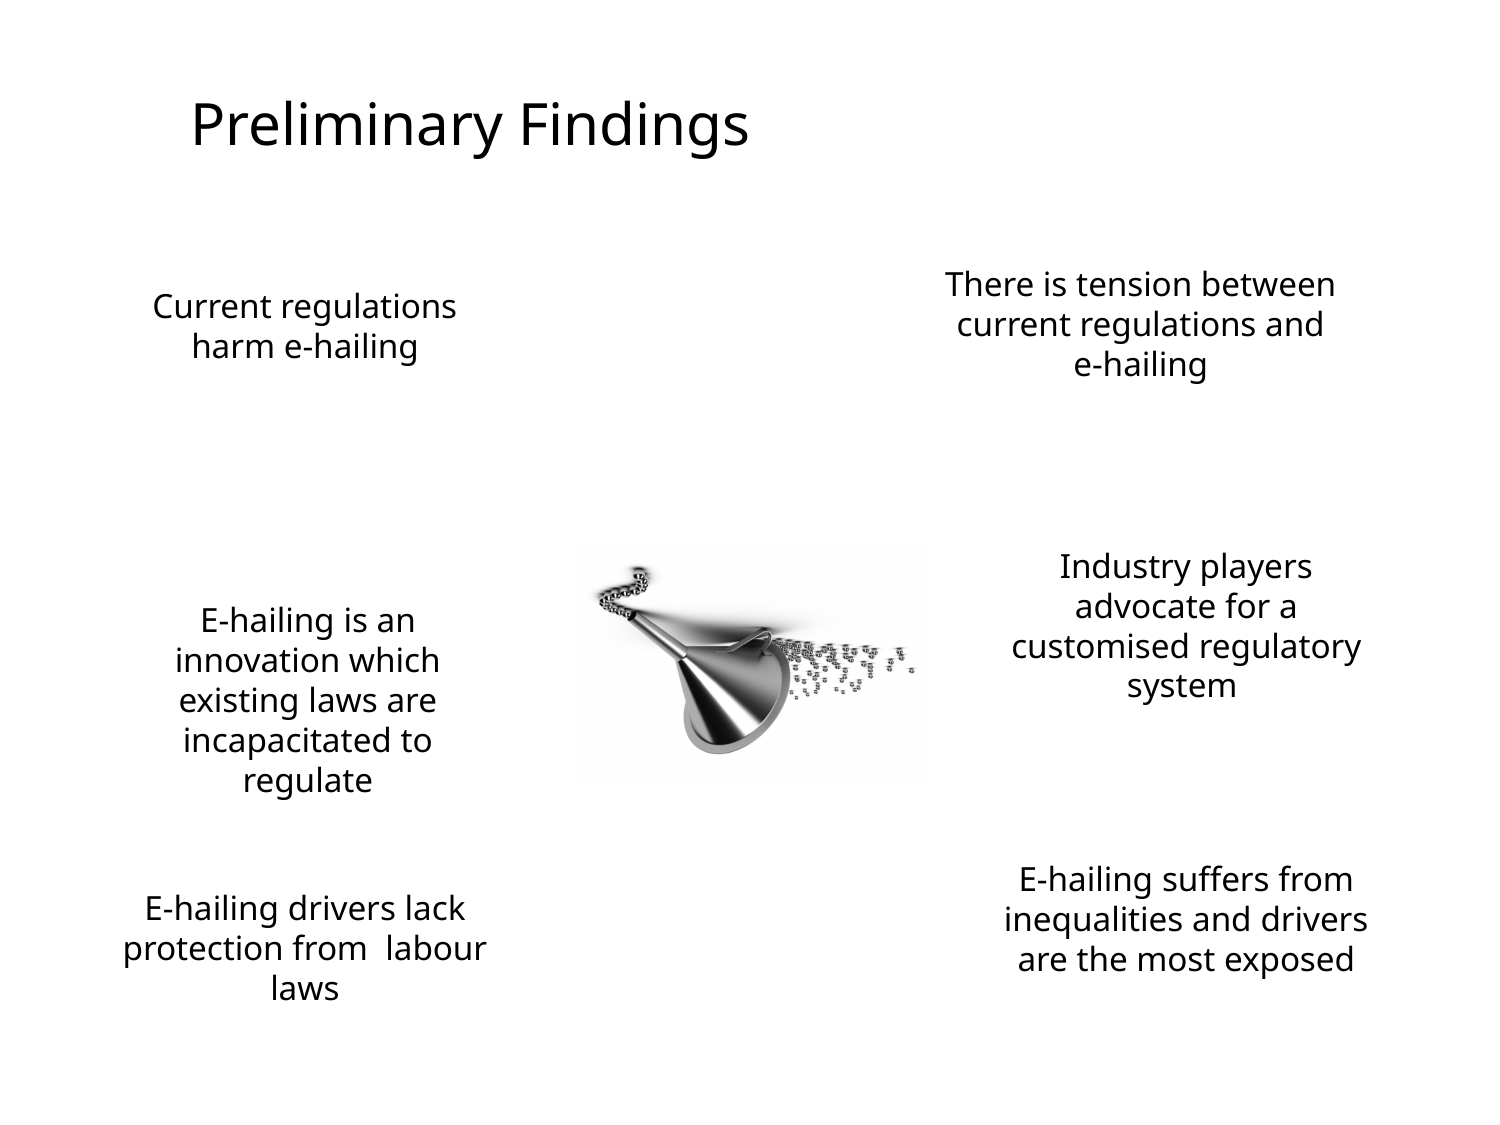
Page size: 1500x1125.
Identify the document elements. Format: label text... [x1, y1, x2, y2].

text_box E-hailing suffers from inequalities and drivers are the most exposed [983, 843, 1390, 1016]
text_box Current regulations harm e-hailing [101, 270, 509, 472]
text_box Industry players advocate for a customised regulatory system [983, 529, 1390, 702]
title Preliminary Findings [175, 79, 1333, 206]
text_box E-hailing is an innovation which existing laws are incapacitated to regulate [104, 544, 512, 801]
text_box E-hailing drivers lack protection from labour laws [101, 872, 509, 1016]
picture [578, 546, 927, 785]
text_box There is tension between current regulations and e-hailing [926, 247, 1356, 406]
